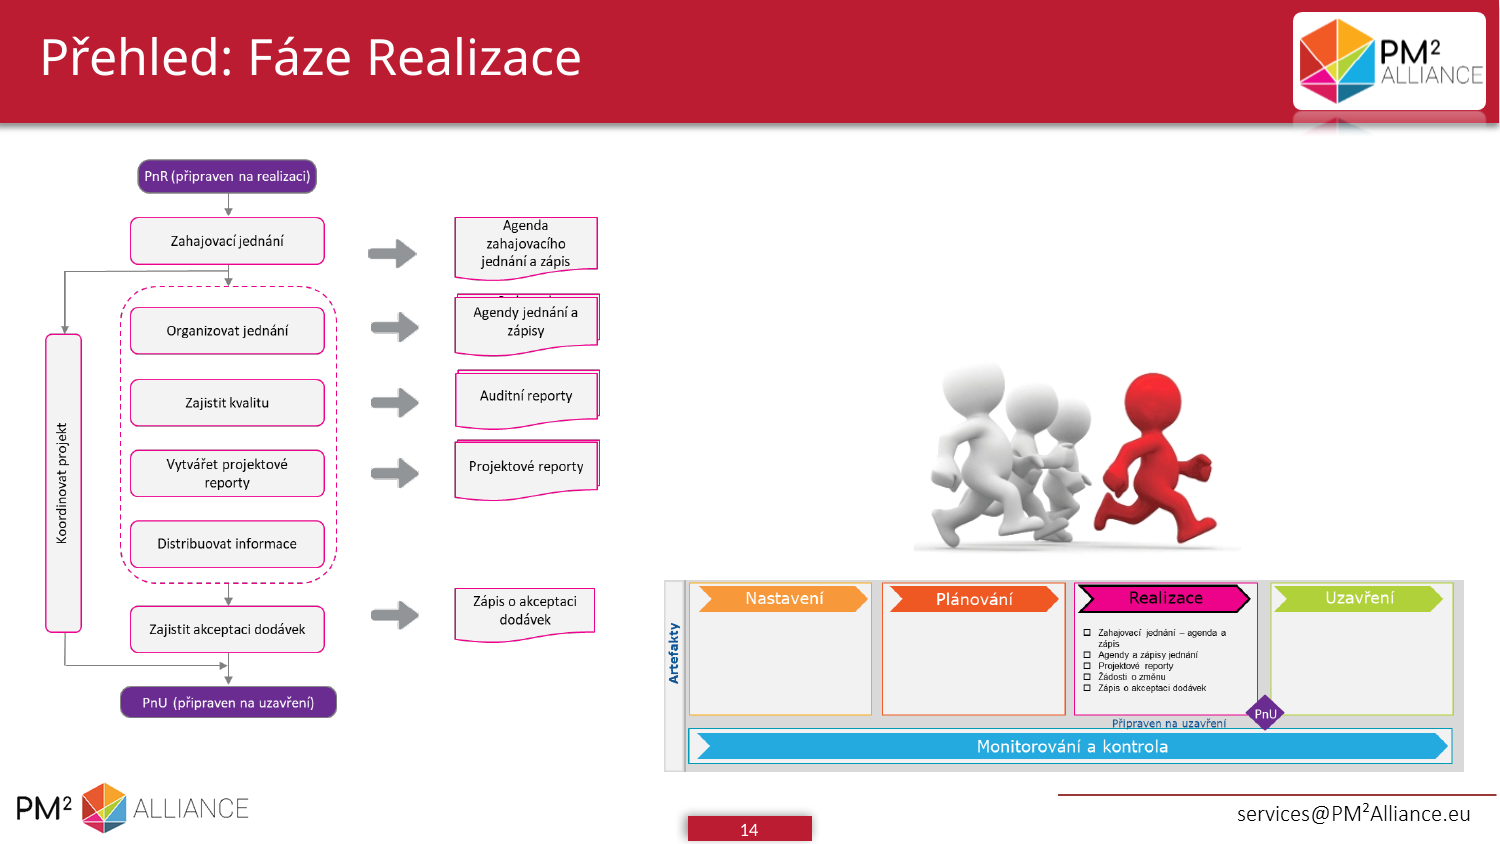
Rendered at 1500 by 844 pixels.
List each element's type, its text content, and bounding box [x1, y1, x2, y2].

text_box Přehled: Fáze Realizace [24, 18, 951, 93]
picture [0, 0, 1500, 841]
